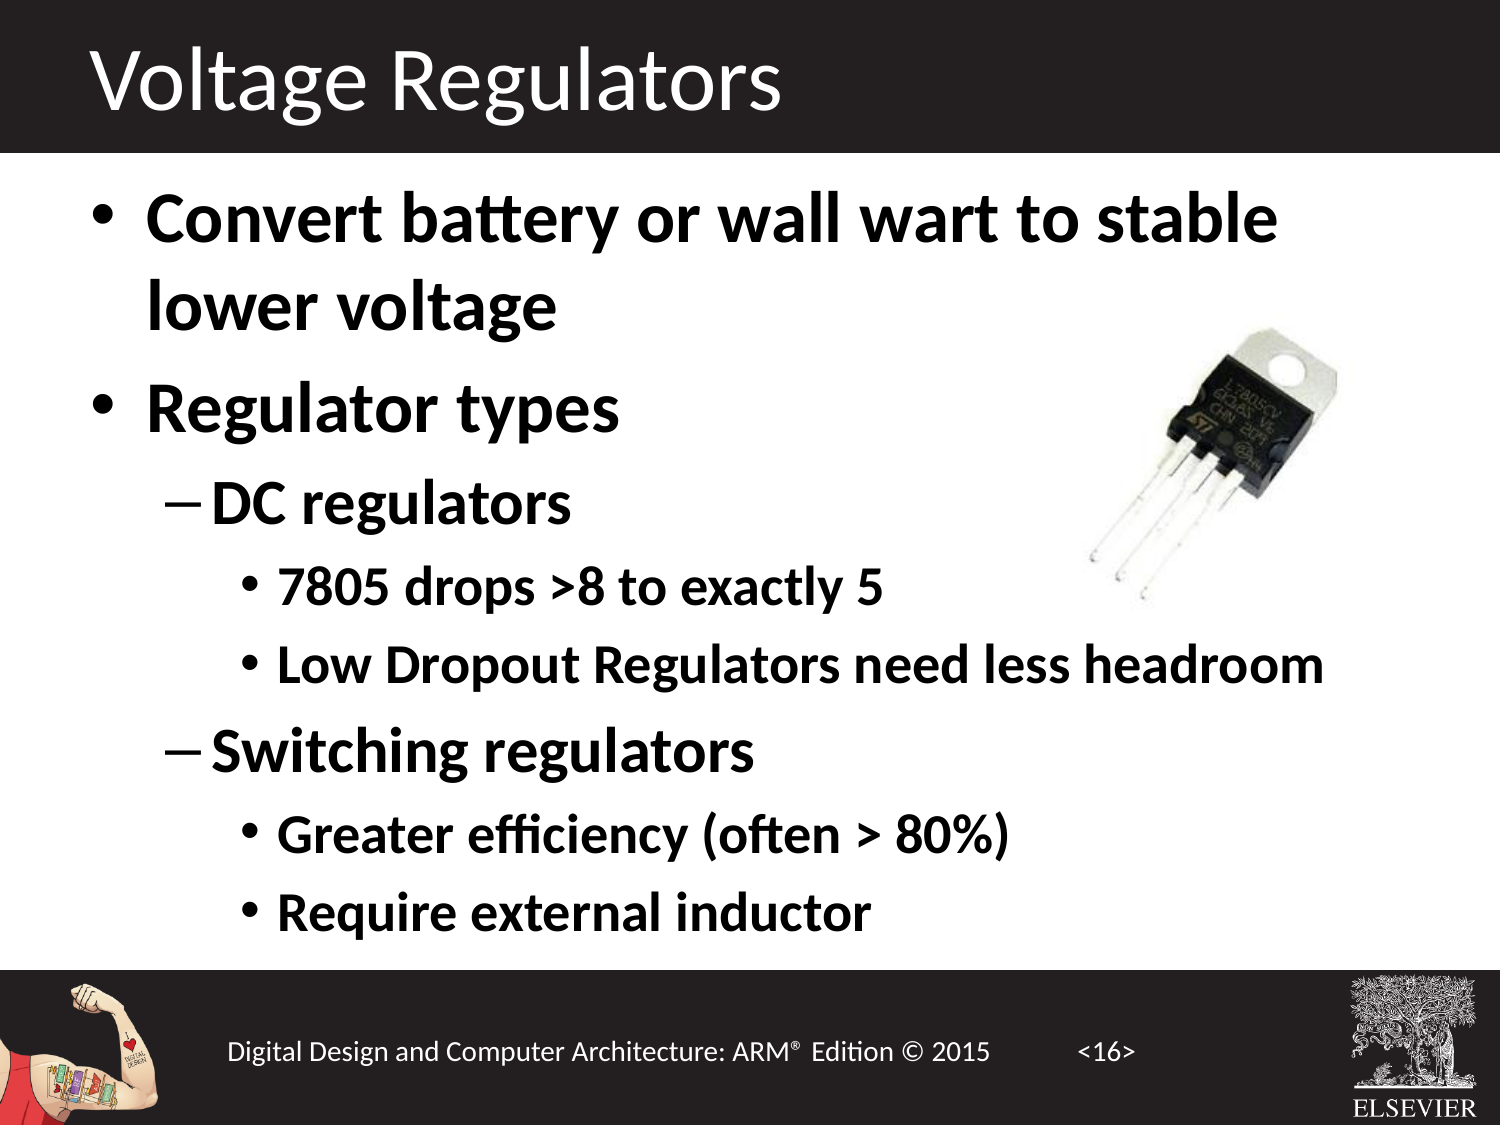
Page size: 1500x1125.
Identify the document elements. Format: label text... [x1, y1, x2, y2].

list Convert battery or wall wart to stable lower voltage Regulator types DC regulators 7805 drops >8 to exactly 5 Low Dropout Regulators need less headroom Switching regulators Greater efficiency (often > 80%) Require external inductor [75, 162, 1385, 975]
picture [1048, 314, 1380, 613]
picture [0, 979, 163, 1125]
picture [1350, 974, 1477, 1117]
text_box Voltage Regulators [75, 11, 1375, 136]
